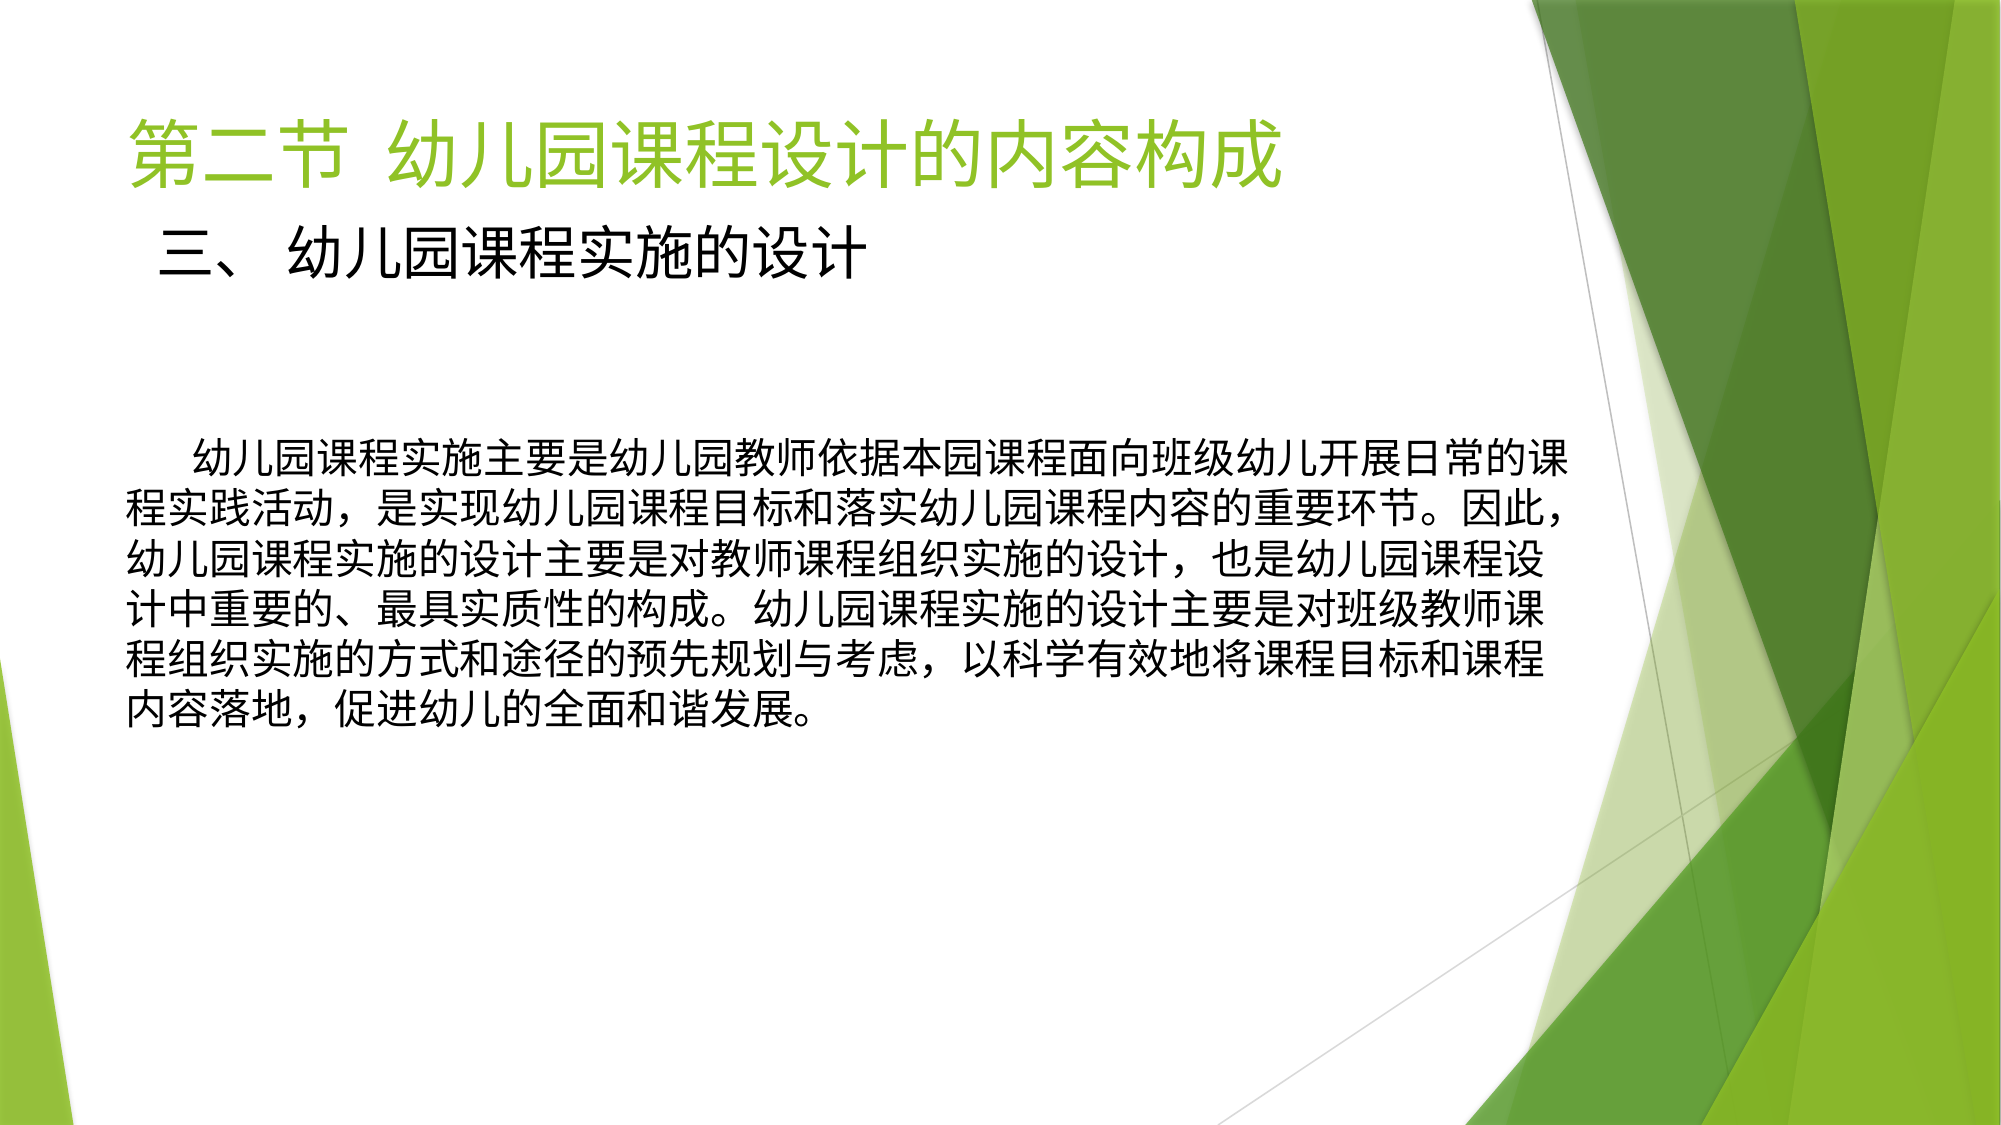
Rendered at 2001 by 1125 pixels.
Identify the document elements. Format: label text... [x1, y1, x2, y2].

title 第二节 幼儿园课程设计的内容构成 [111, 99, 1522, 317]
text_box 三、 幼儿园课程实施的设计 [141, 208, 1451, 294]
text_box 幼儿园课程实施主要是幼儿园教师依据本园课程面向班级幼儿开展日常的课程实践活动，是实现幼儿园课程目标和落实幼儿园课程内容的重要环节。因此，幼儿园课程实施的设计主要是对教师课程组织实施的设计，也是幼儿园课程设计中重要的、最具实质性的构成。幼儿园课程实施的设计主要是对班级教师课程组织实施的方式和途径的预先规划与考虑，以科学有效地将课程目标和课程内容落地，促进幼儿的全面和谐发展。 [111, 424, 1596, 740]
